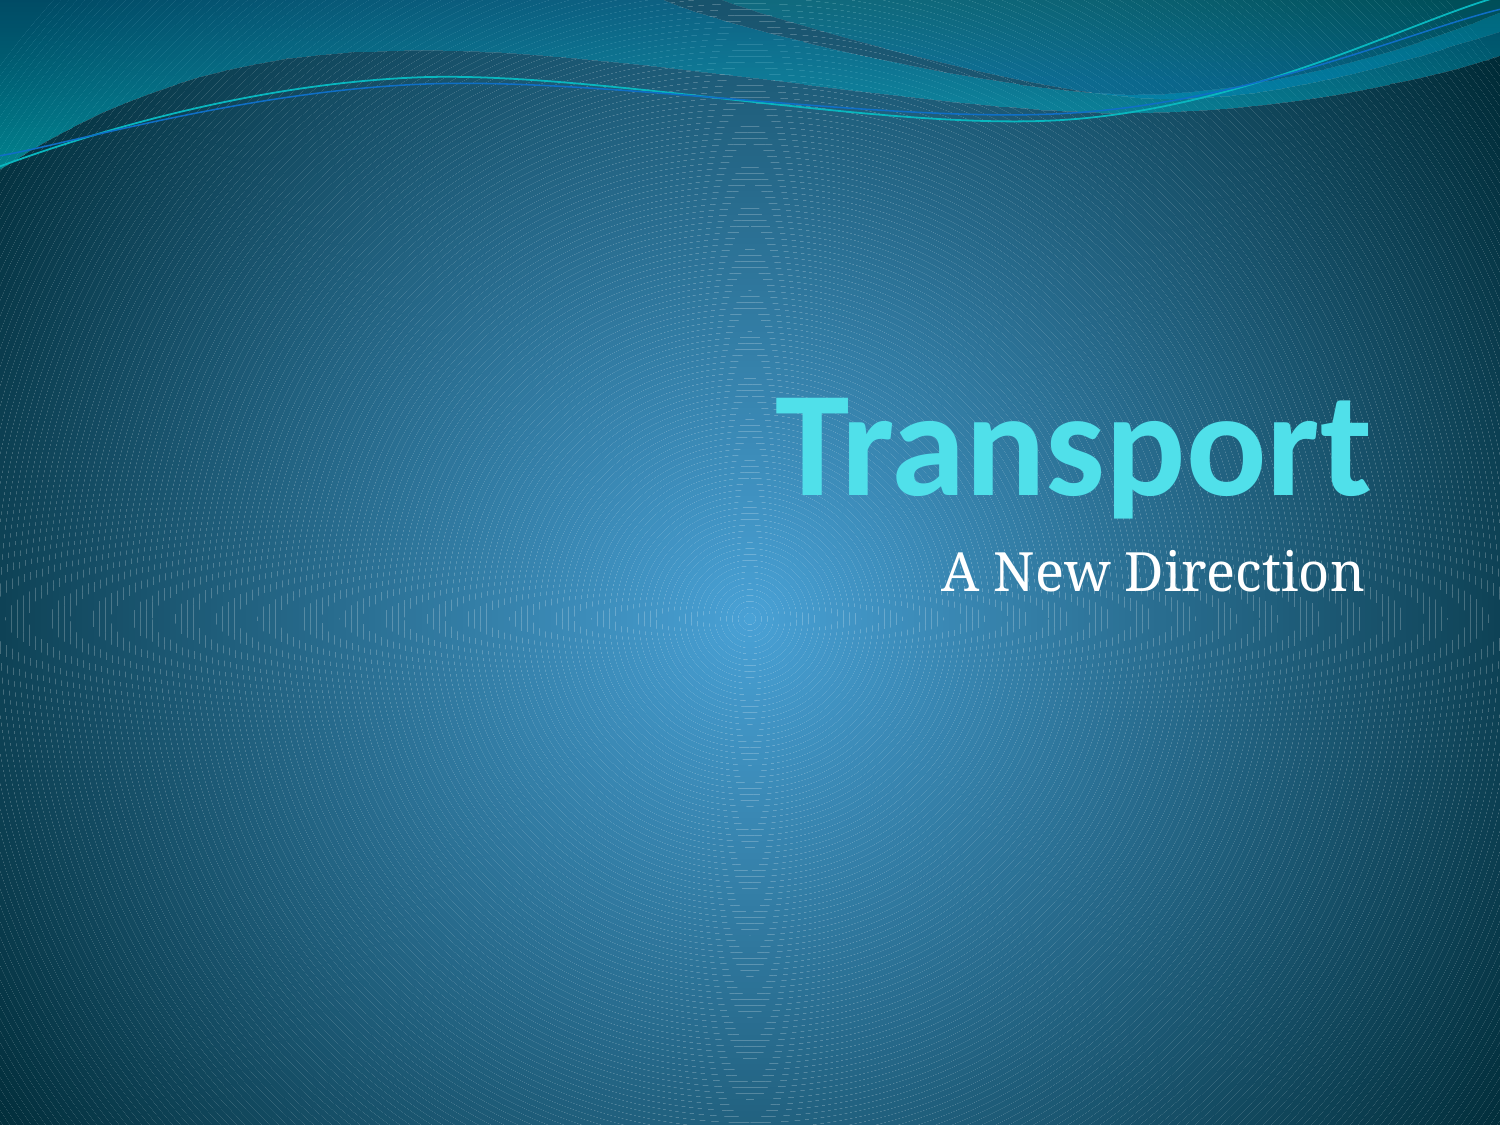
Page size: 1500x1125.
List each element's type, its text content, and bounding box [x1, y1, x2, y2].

title Transport [87, 224, 1376, 525]
subtitle A New Direction [87, 529, 1376, 818]
